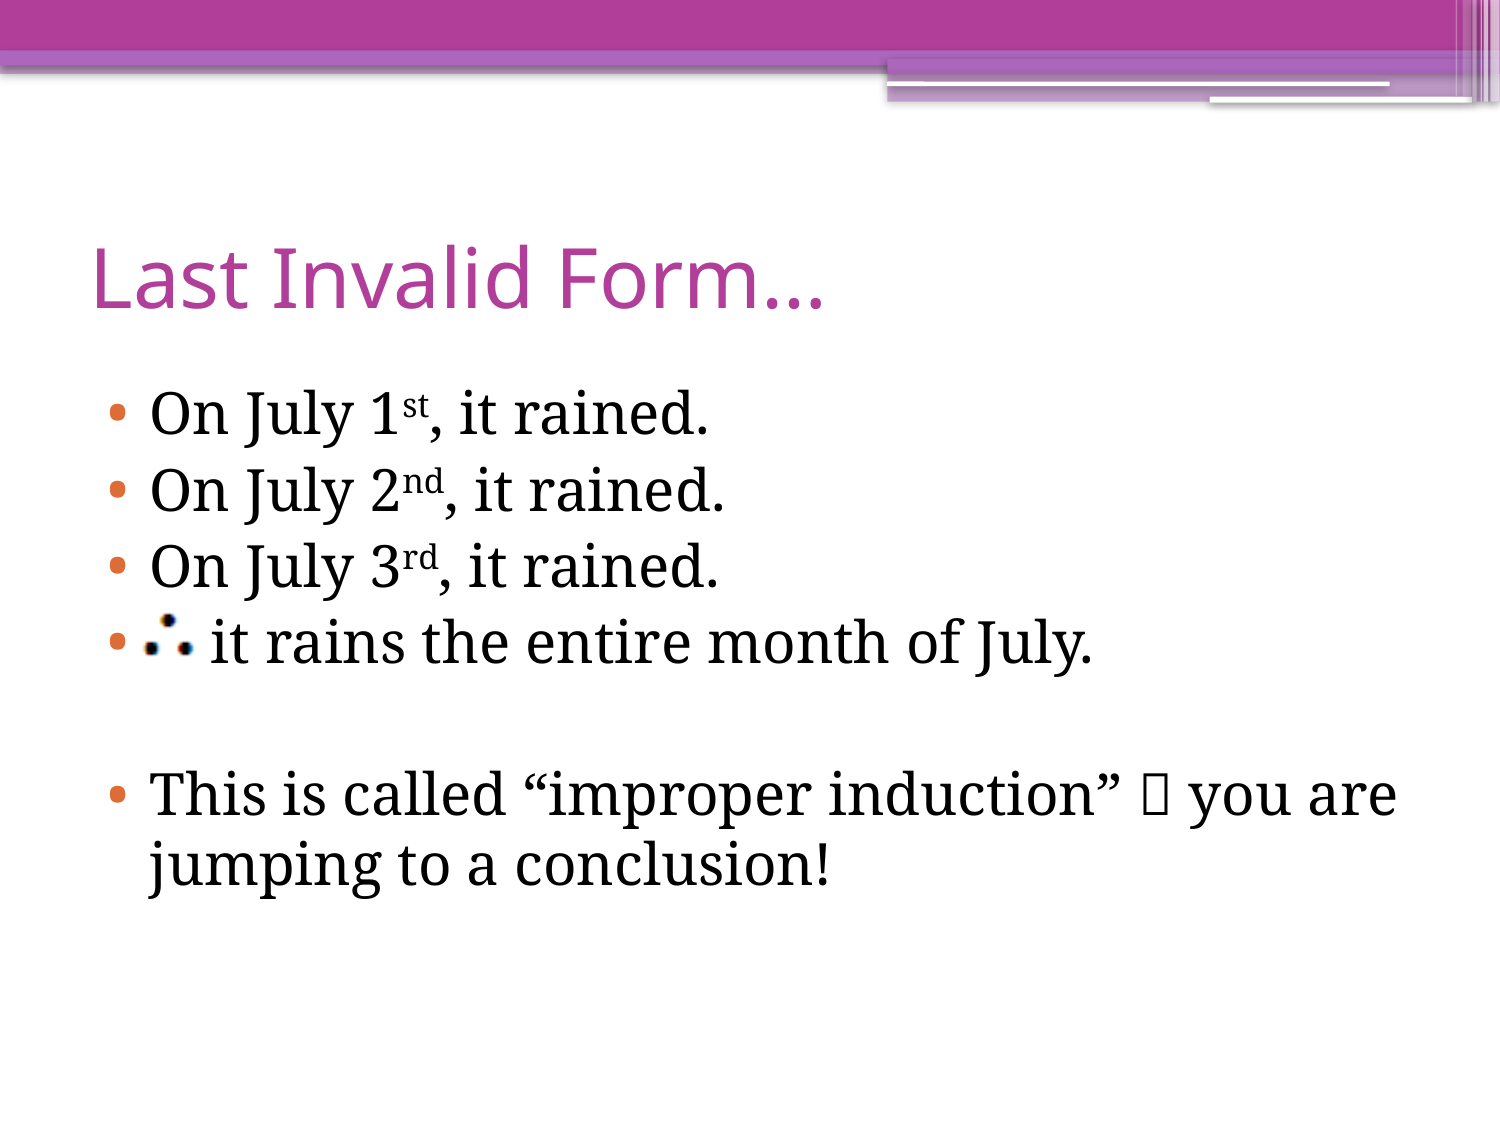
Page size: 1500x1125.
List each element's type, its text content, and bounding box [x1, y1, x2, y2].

picture [137, 562, 201, 713]
title Last Invalid Form… [75, 187, 1425, 363]
list On July 1st, it rained. On July 2nd, it rained. On July 3rd, it rained. it rains the entire month of July. This is called “improper induction”  you are jumping to a conclusion! [75, 368, 1425, 1079]
